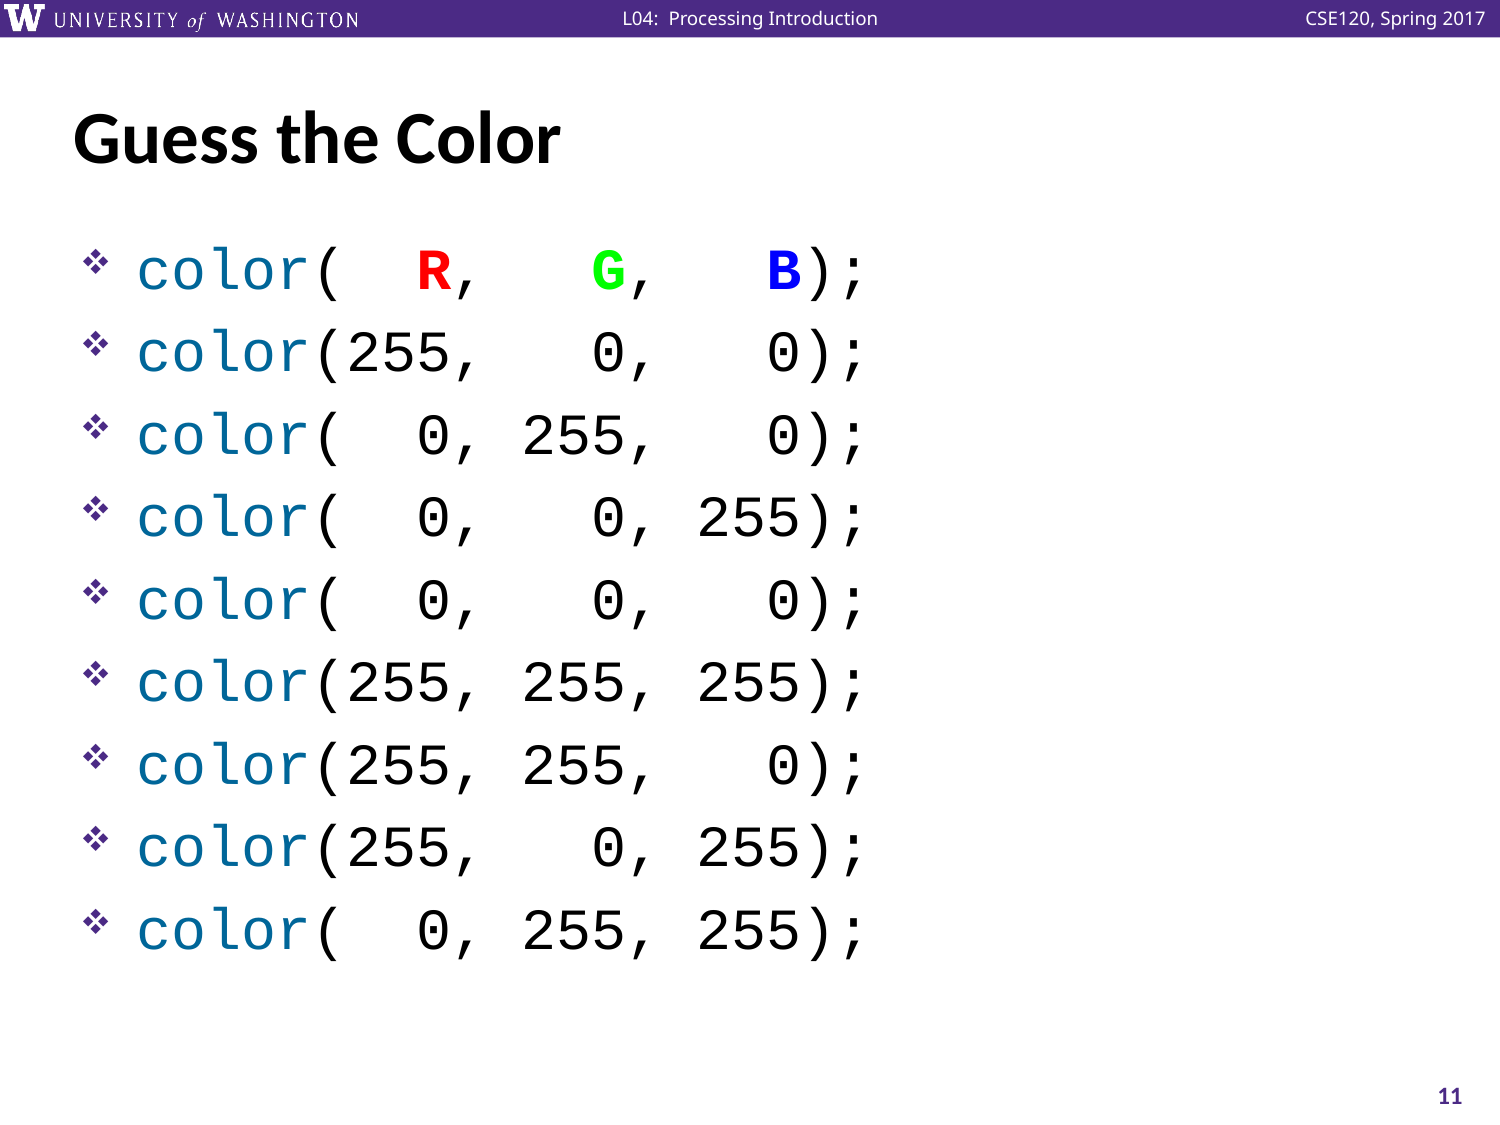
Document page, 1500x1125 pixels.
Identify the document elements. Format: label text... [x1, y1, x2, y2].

title Guess the Color [58, 71, 1438, 197]
slide_number 11 [1400, 1065, 1500, 1125]
list color( R, G, B); color(255, 0, 0); color( 0, 255, 0); color( 0, 0, 255); color( 0, 0, 0); color(255, 255, 255); color(255, 255, 0); color(255, 0, 255); color( 0, 255, 255); [64, 223, 1438, 1040]
picture [4, 4, 358, 32]
